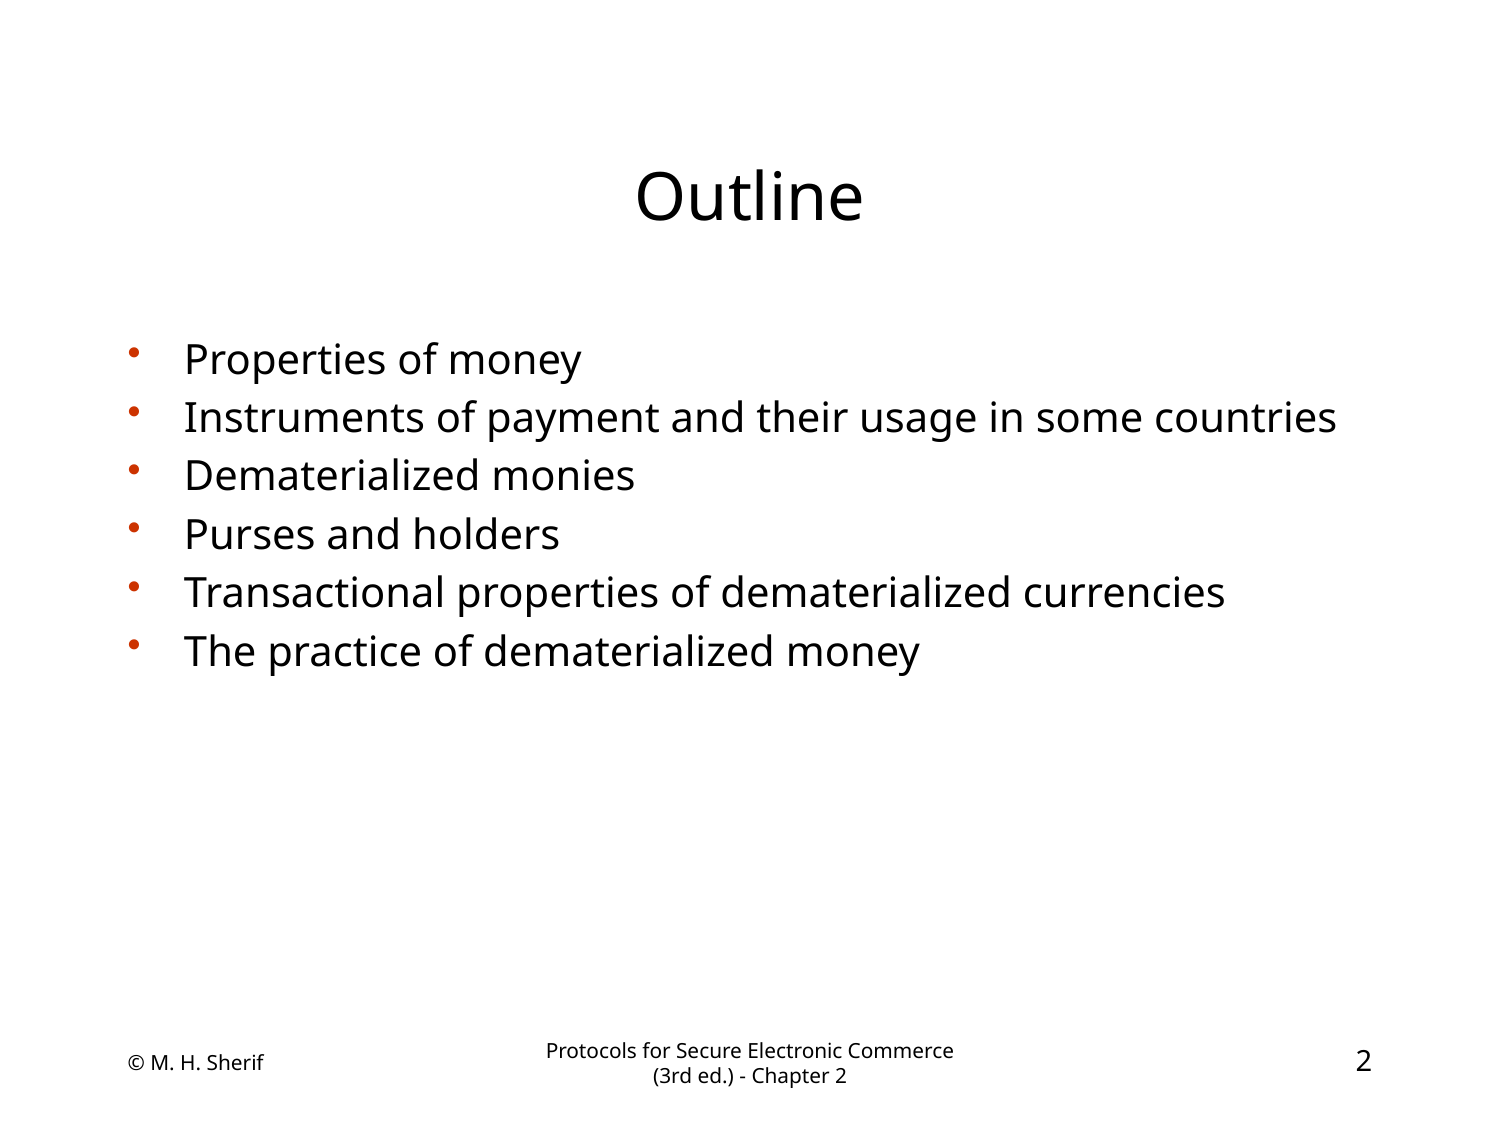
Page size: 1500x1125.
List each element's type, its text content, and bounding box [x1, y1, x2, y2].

slide_number 2 [1074, 1025, 1388, 1100]
title Outline [112, 99, 1388, 288]
footer Protocols for Secure Electronic Commerce (3rd ed.) - Chapter 2 [512, 1025, 988, 1100]
list Properties of money Instruments of payment and their usage in some countries Dematerialized monies Purses and holders Transactional properties of dematerialized currencies The practice of dematerialized money [112, 324, 1388, 1000]
slide_number © M. H. Sherif [112, 1025, 425, 1100]
